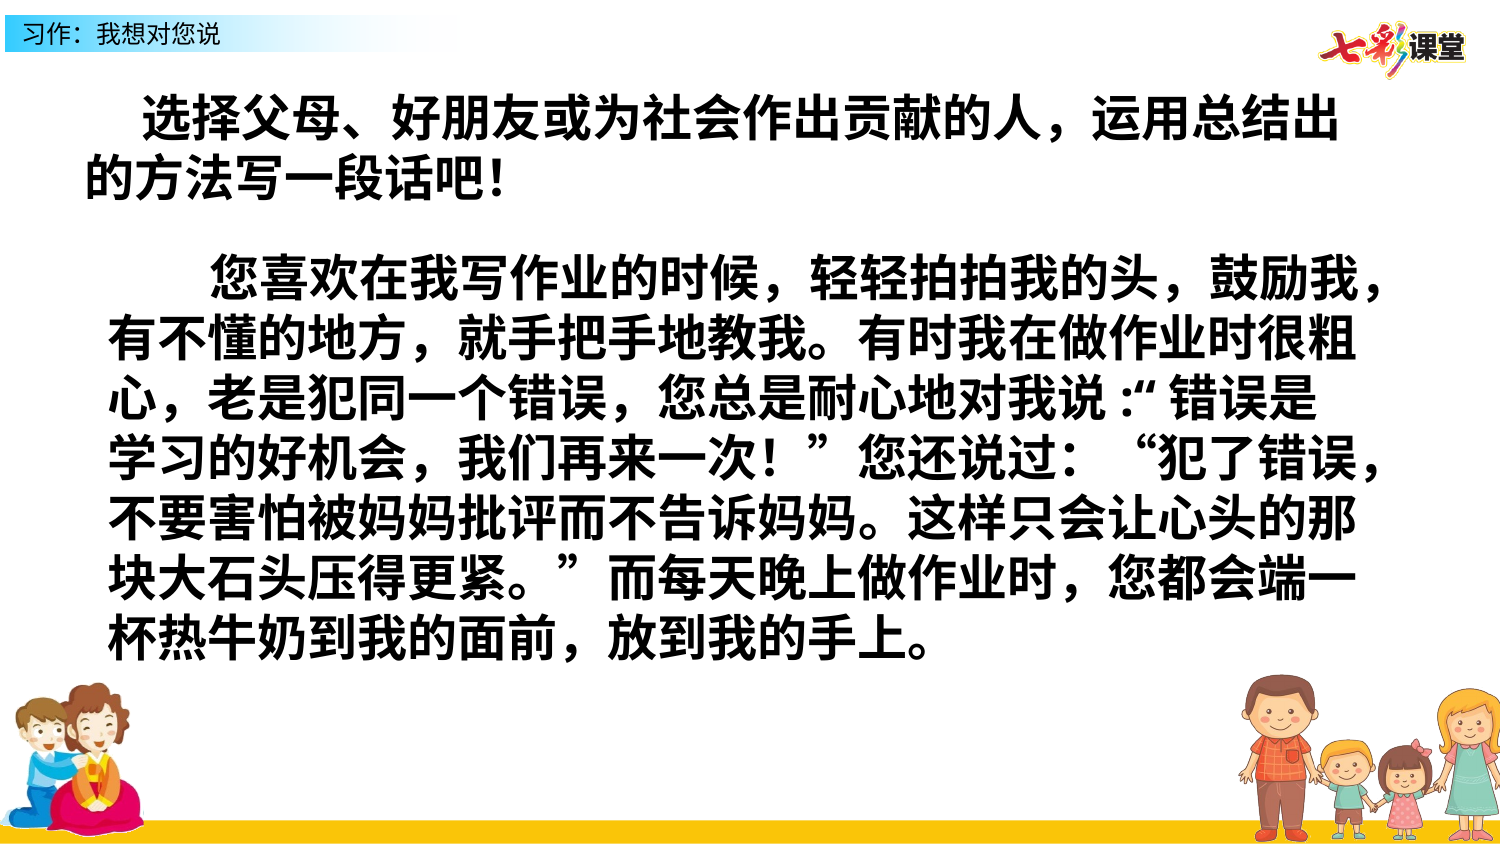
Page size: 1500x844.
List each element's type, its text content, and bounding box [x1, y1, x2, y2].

text_box 选择父母、好朋友或为社会作出贡献的人，运用总结出的方法写一段话吧！ [70, 78, 1360, 214]
picture [0, 672, 144, 844]
text_box 您喜欢在我写作业的时候，轻轻拍拍我的头，鼓励我，有不懂的地方，就手把手地教我。有时我在做作业时很粗心，老是犯同一个错误，您总是耐心地对我说:“错误是学习的好机会，我们再来一次！”您还说过：“犯了错误，不要害怕被妈妈批评而不告诉妈妈。这样只会让心头的那块大石头压得更紧。”而每天晚上做作业时，您都会端一杯热牛奶到我的面前，放到我的手上。 [93, 238, 1383, 674]
picture [1316, 20, 1468, 80]
picture [1226, 608, 1500, 844]
